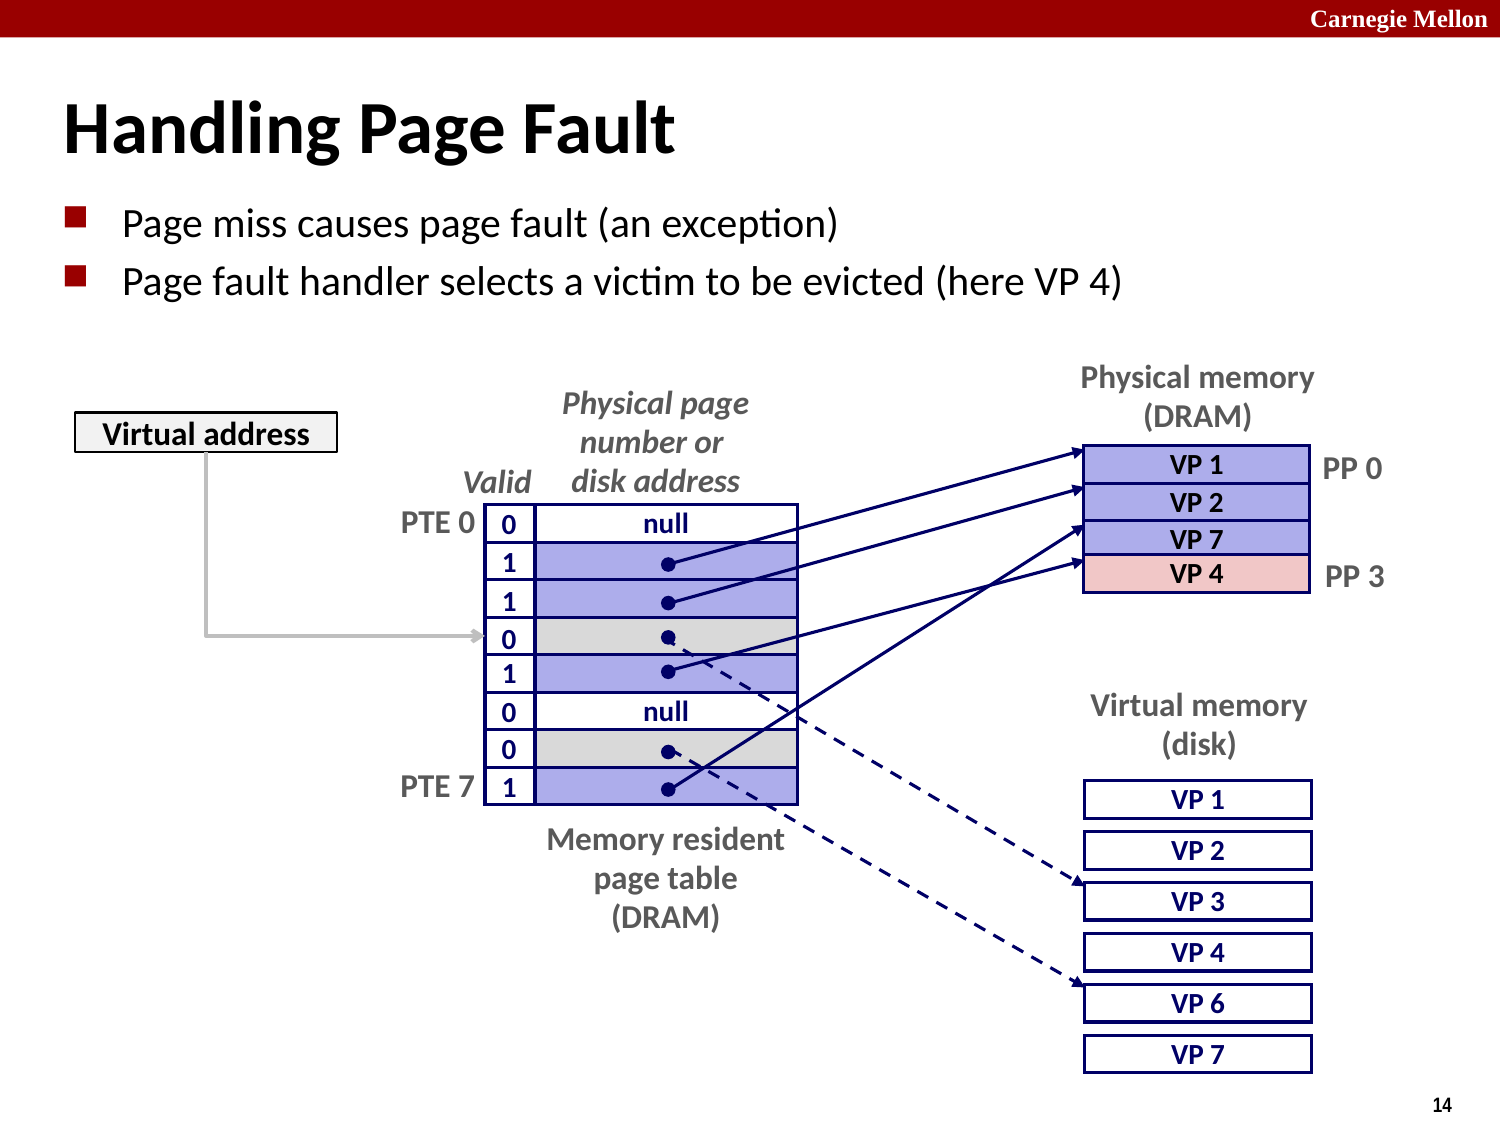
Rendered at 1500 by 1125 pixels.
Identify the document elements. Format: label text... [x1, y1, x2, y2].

text_box PTE 7 [385, 758, 490, 814]
text_box VP 7 [1083, 521, 1310, 554]
text_box 0 [486, 687, 532, 724]
title Handling Page Fault [48, 58, 1408, 188]
text_box null [535, 504, 798, 542]
text_box 1 [487, 537, 532, 576]
text_box 1 [487, 648, 532, 687]
text_box [662, 665, 675, 679]
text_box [253, 404, 438, 684]
text_box [662, 745, 675, 759]
text_box [675, 484, 1083, 602]
text_box [1066, 975, 1084, 988]
text_box Physical page number or disk address [547, 375, 765, 508]
text_box [669, 557, 1085, 671]
text_box 1 [487, 576, 532, 626]
text_box Virtual address [75, 412, 248, 453]
text_box [707, 730, 798, 767]
text_box 0 [486, 614, 532, 664]
text_box [675, 446, 1083, 563]
text_box 0 [491, 499, 532, 537]
text_box [535, 542, 798, 579]
text_box VP 2 [1083, 484, 1310, 521]
text_box Virtual memory (disk) [1075, 677, 1324, 772]
text_box 0 [486, 724, 532, 775]
text_box [535, 767, 798, 805]
text_box PP 3 [1310, 548, 1400, 603]
text_box Valid [447, 454, 560, 509]
text_box VP 6 [1084, 984, 1312, 1022]
text_box [535, 654, 798, 693]
text_box Physical memory (DRAM) [1065, 349, 1330, 444]
text_box [1067, 874, 1084, 887]
text_box Memory resident page table (DRAM) [531, 811, 801, 944]
text_box [662, 783, 675, 796]
text_box 1 [490, 775, 532, 813]
text_box [535, 730, 761, 767]
text_box null [535, 693, 798, 730]
text_box [662, 631, 675, 644]
text_box VP 7 [1084, 1035, 1312, 1073]
text_box VP 1 [1084, 780, 1312, 819]
text_box [535, 617, 798, 654]
text_box [535, 579, 798, 617]
text_box [991, 524, 1085, 584]
text_box VP 3 [1084, 882, 1312, 921]
list Page miss causes page fault (an exception) Page fault handler selects a victim to be evicted (here VP 4) [50, 188, 1414, 313]
text_box VP 4 [1083, 554, 1310, 593]
text_box VP 2 [1084, 831, 1312, 870]
text_box [662, 596, 675, 610]
text_box VP 1 [1083, 445, 1310, 484]
text_box [662, 558, 675, 571]
text_box PTE 0 [442, 494, 491, 549]
text_box VP 4 [1084, 933, 1312, 971]
text_box PP 0 [1307, 440, 1398, 495]
